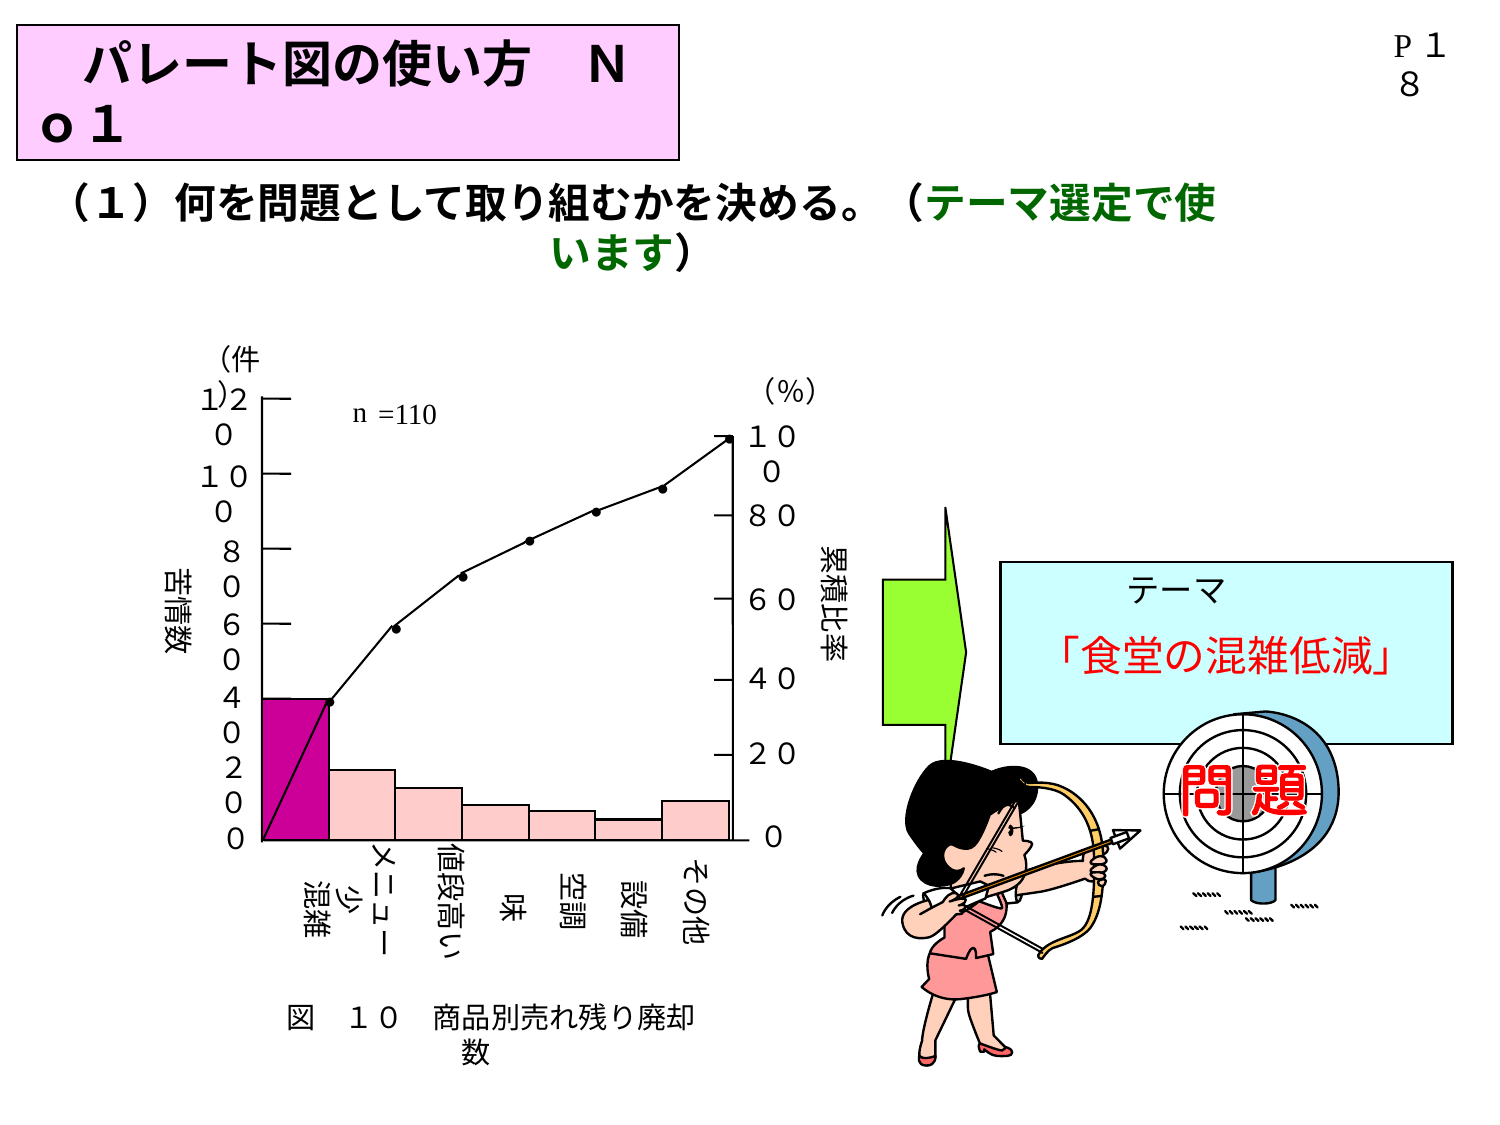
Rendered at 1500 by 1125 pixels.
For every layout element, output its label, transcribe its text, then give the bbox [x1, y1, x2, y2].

text_box （１）何を問題として取り組むかを決める。（テーマ選定で使います） [18, 169, 1248, 285]
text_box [138, 333, 861, 1043]
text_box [880, 506, 1453, 1073]
text_box P１８ [1378, 16, 1500, 111]
text_box パレート図の使い方 Ｎｏ１ [17, 24, 679, 160]
